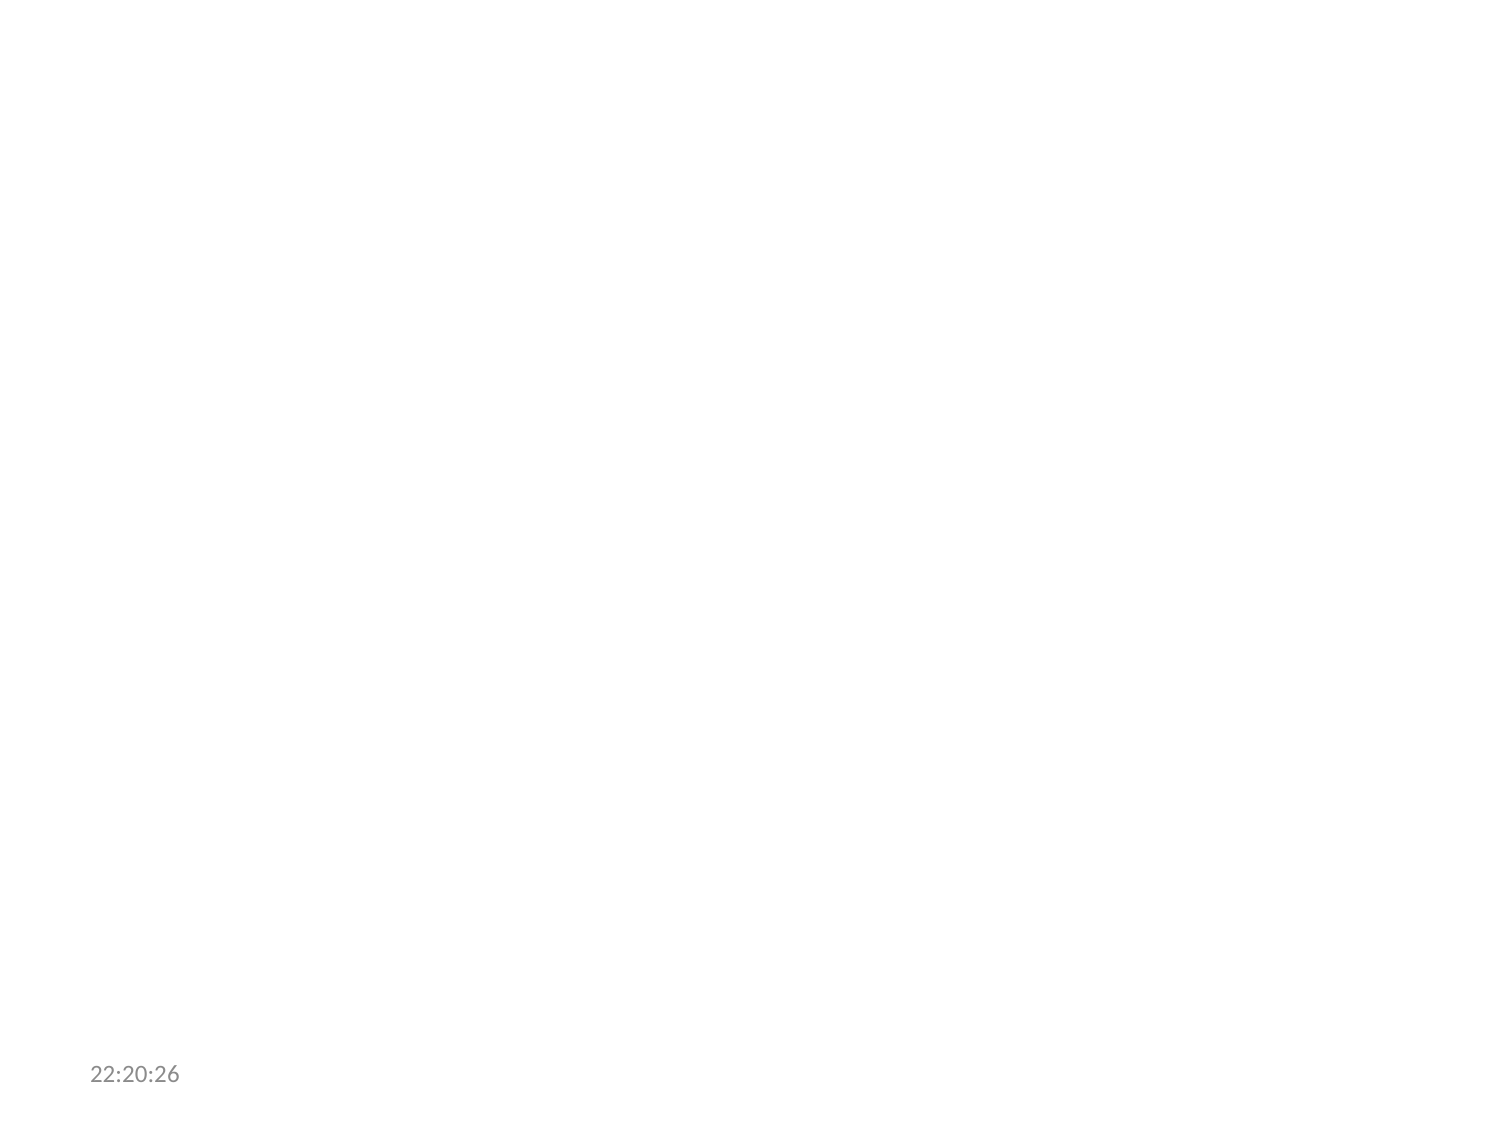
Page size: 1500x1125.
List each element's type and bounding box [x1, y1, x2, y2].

slide_number [75, 1042, 425, 1103]
